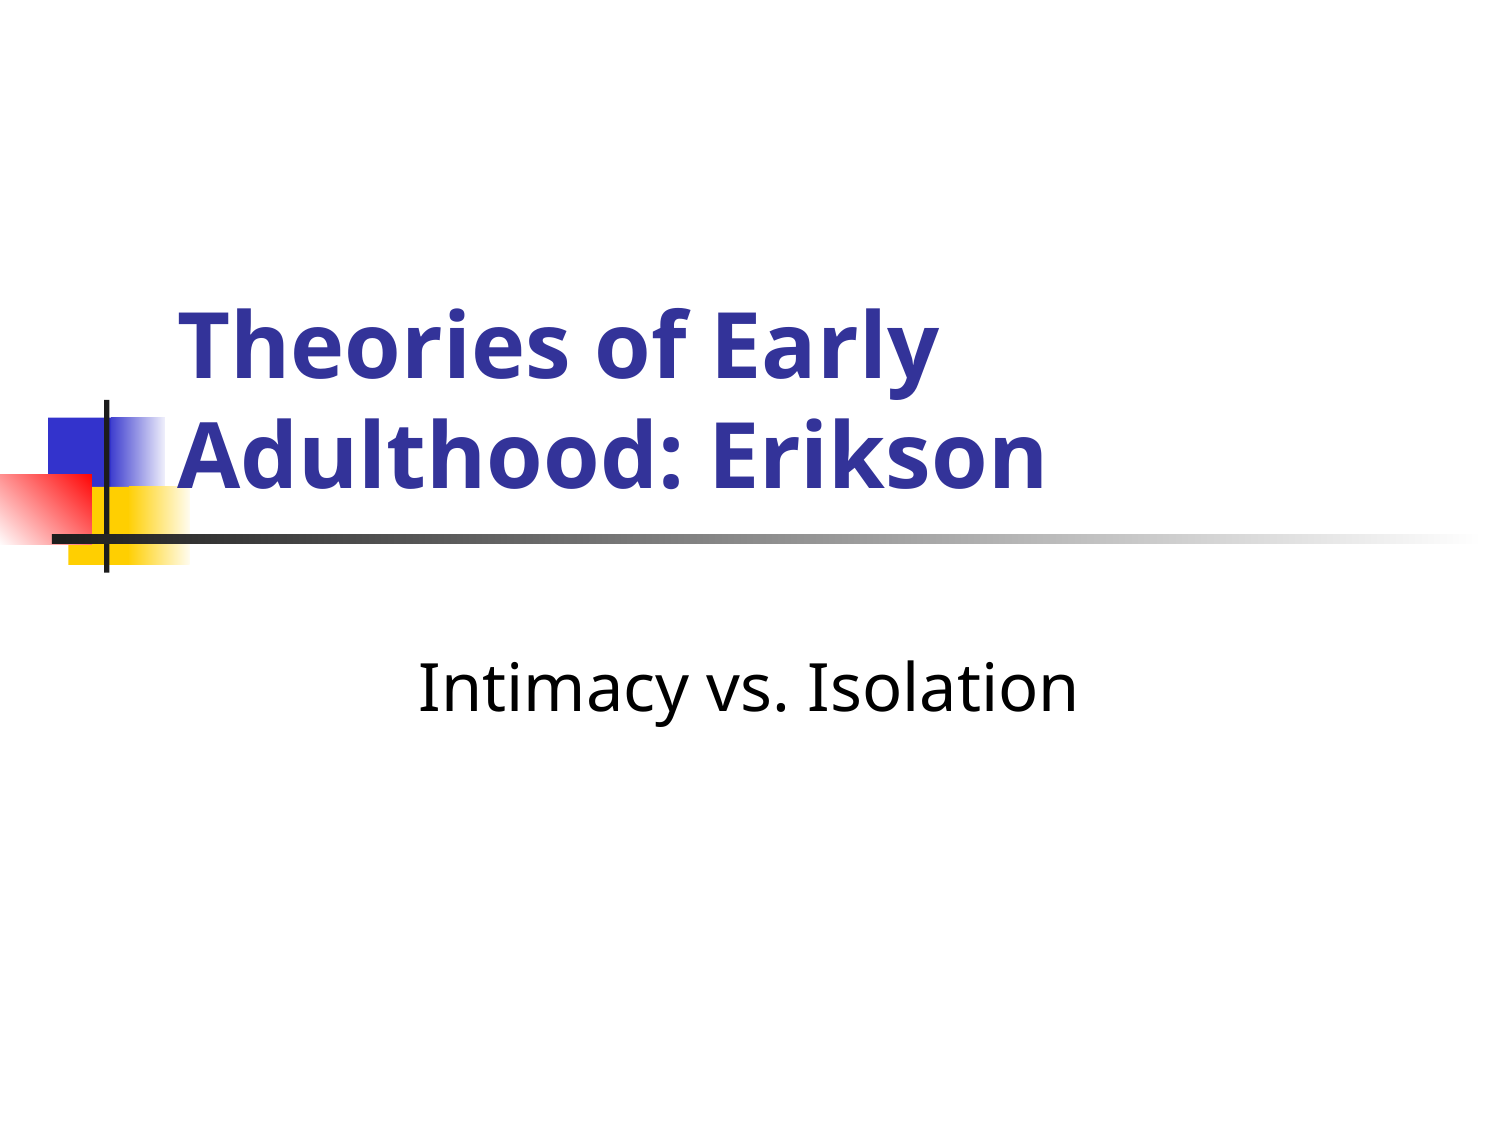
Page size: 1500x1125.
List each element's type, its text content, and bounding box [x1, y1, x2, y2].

subtitle Intimacy vs. Isolation [225, 637, 1275, 925]
title Theories of Early Adulthood: Erikson [162, 275, 1438, 515]
